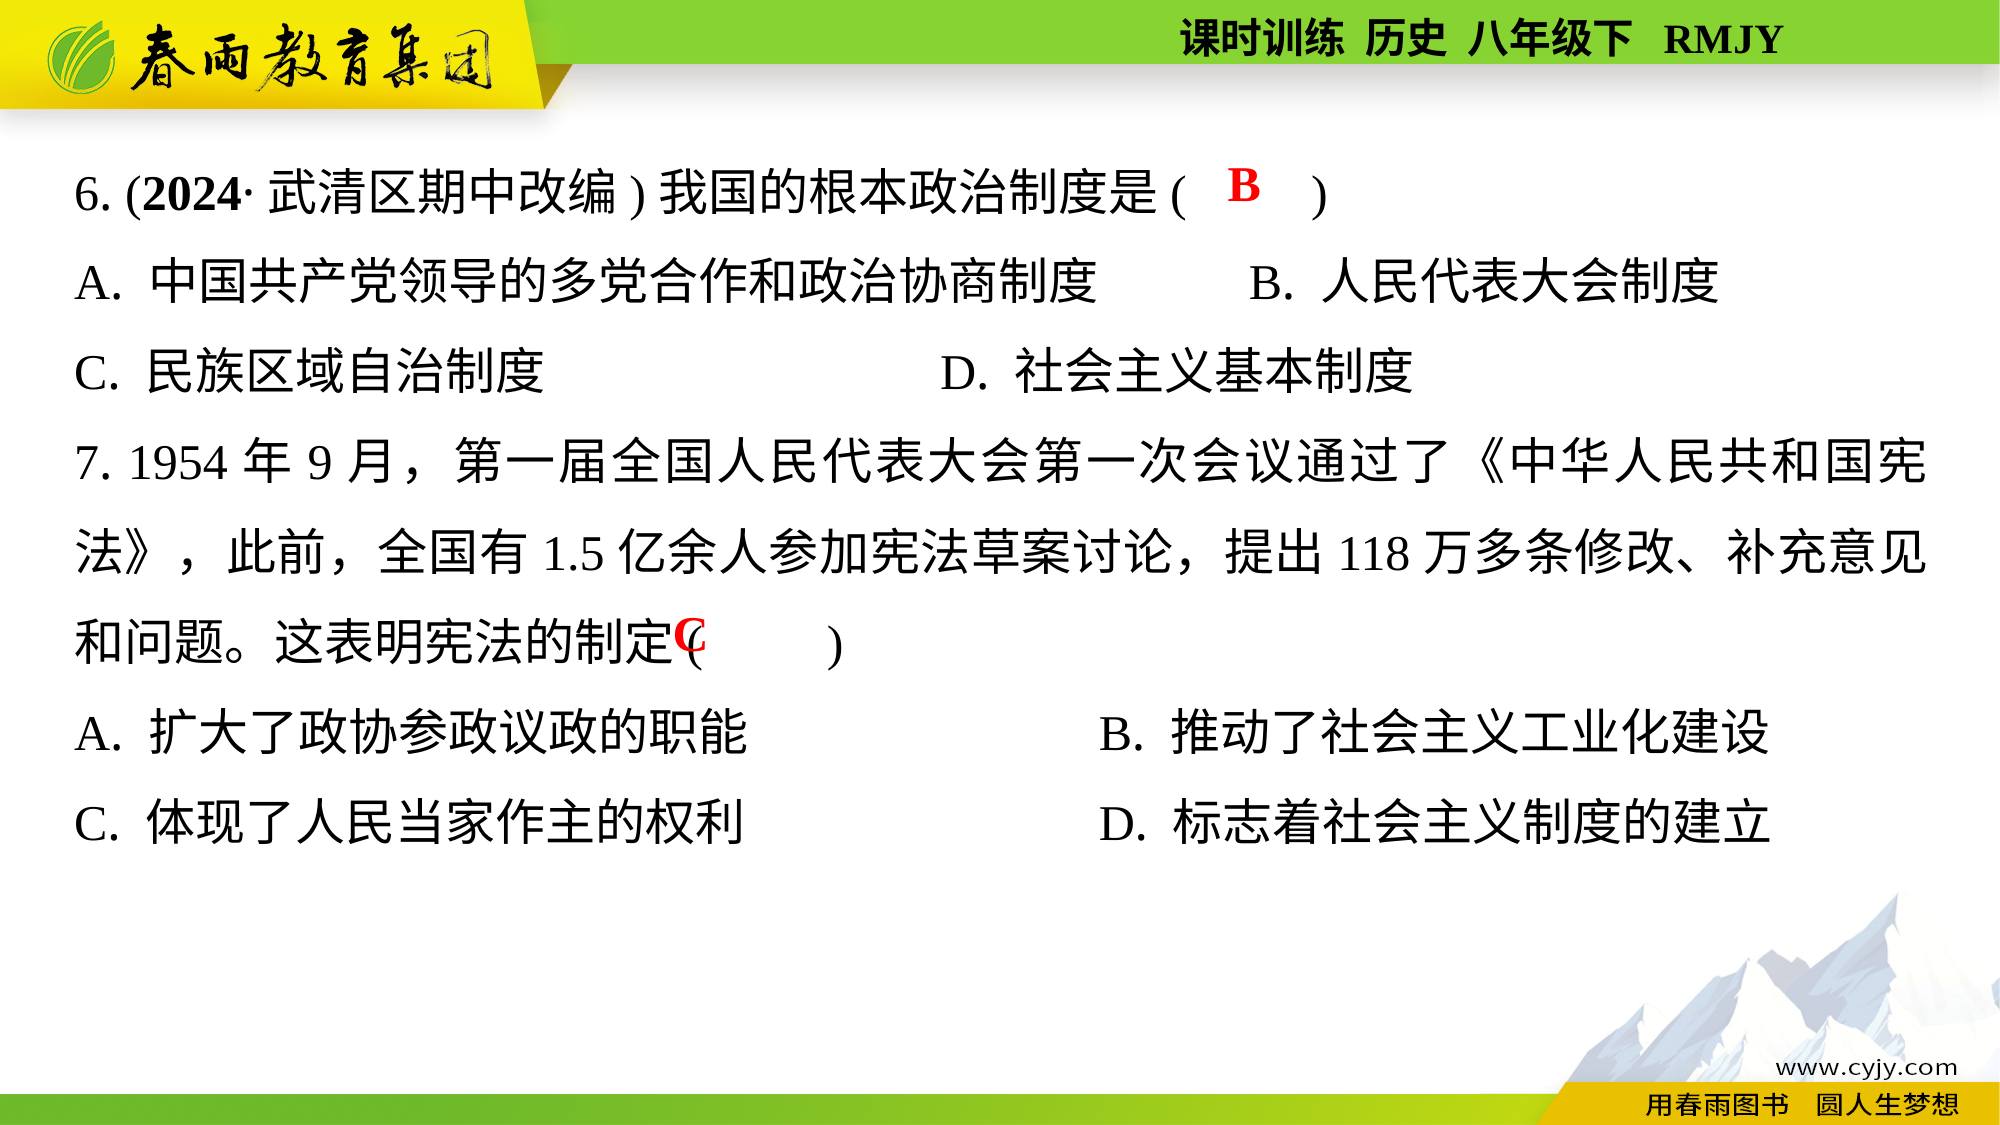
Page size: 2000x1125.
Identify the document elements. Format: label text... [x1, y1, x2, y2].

text_box C [657, 593, 724, 669]
text_box 7. 1954年9月，第一届全国人民代表大会第一次会议通过了《中华人民共和国宪法》，此前，全国有1.5亿余人参加宪法草案讨论，提出118万多条修改、补充意见和问题。这表明宪法的制定( ) A. 扩大了政协参政议政的职能 B. 推动了社会主义工业化建设 C. 体现了人民当家作主的权利 D. 标志着社会主义制度的建立 [59, 392, 1944, 858]
text_box B [1212, 143, 1276, 219]
picture [0, 0, 2000, 1125]
list 6. (2024·武清区期中改编)我国的根本政治制度是( ) A. 中国共产党领导的多党合作和政治协商制度 B. 人民代表大会制度 C. 民族区域自治制度 D. 社会主义基本制度 [59, 122, 1944, 392]
